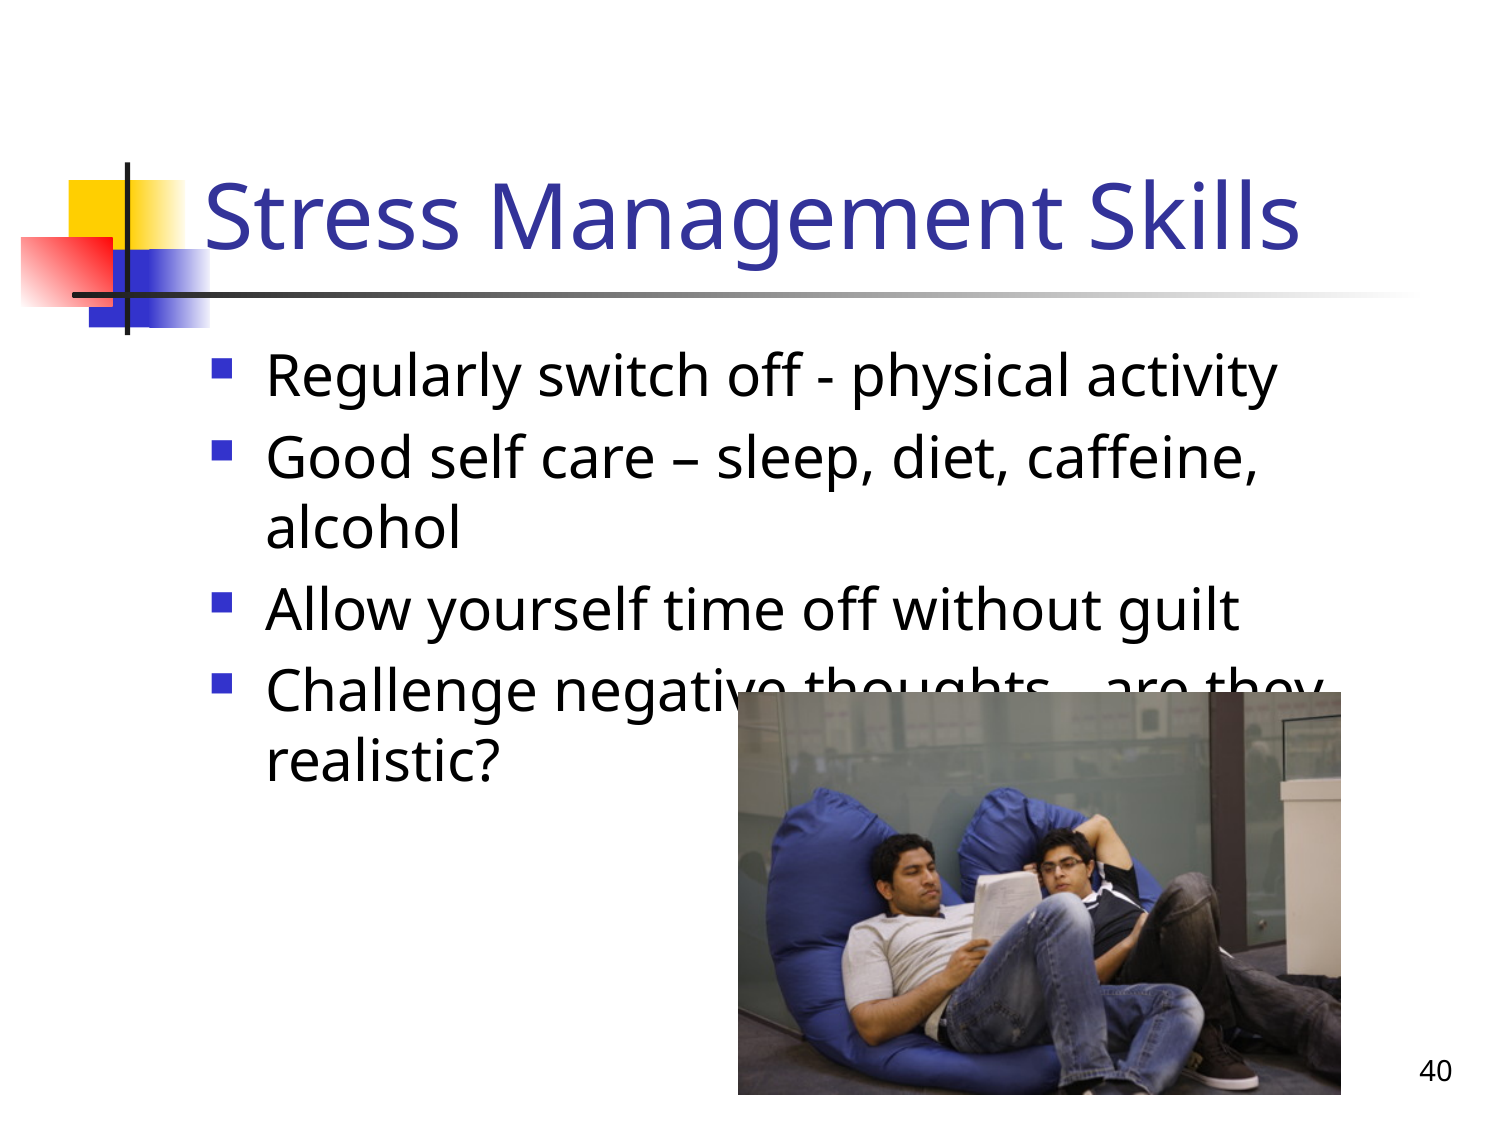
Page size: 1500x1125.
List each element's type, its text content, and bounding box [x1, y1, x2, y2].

picture [737, 692, 1341, 1095]
title Stress Management Skills [188, 35, 1468, 275]
list Regularly switch off - physical activity Good self care – sleep, diet, caffeine, alcohol Allow yourself time off without guilt Challenge negative thoughts - are they realistic? [193, 331, 1469, 1006]
slide_number 40 [1342, 1024, 1468, 1100]
